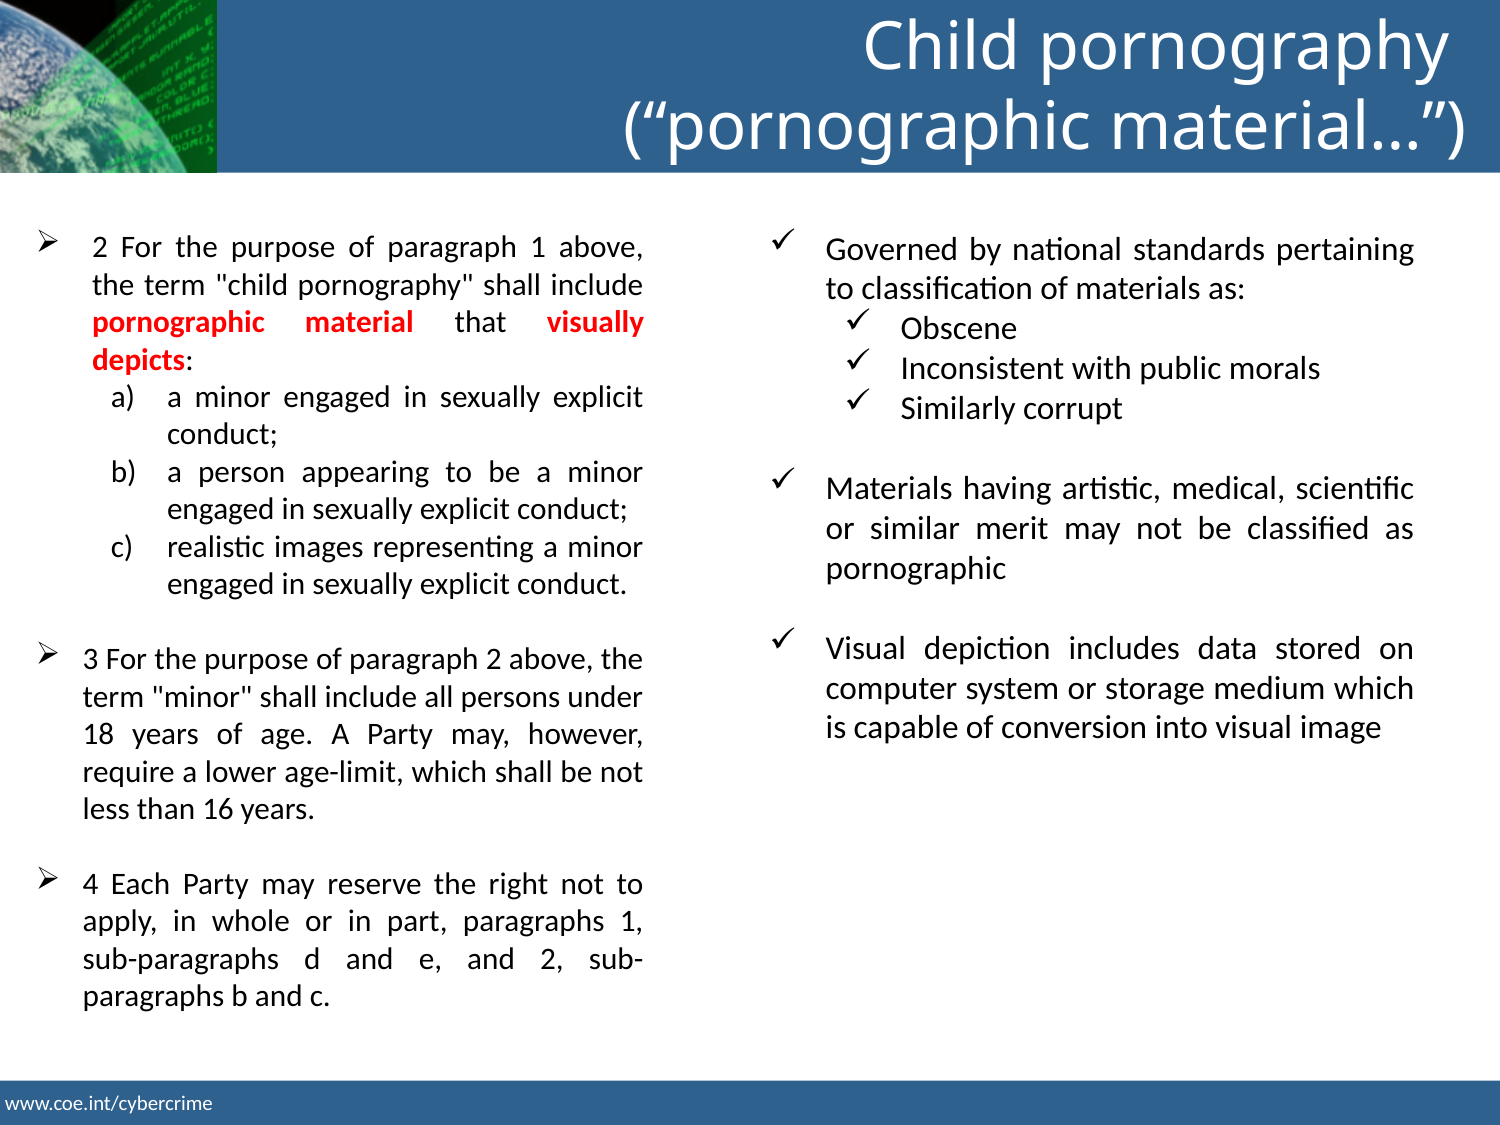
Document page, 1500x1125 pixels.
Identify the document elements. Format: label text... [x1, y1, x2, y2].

text_box Governed by national standards pertaining to classification of materials as: Obscene Inconsistent with public morals Similarly corrupt Materials having artistic, medical, scientific or similar merit may not be classified as pornographic Visual depiction includes data stored on computer system or storage medium which is capable of conversion into visual image [754, 219, 1430, 753]
text_box Child pornography (“pornographic material…”) [230, 0, 1483, 171]
picture [0, 0, 217, 173]
text_box 2 For the purpose of paragraph 1 above, the term "child pornography" shall include pornographic material that visually depicts: a minor engaged in sexually explicit conduct; a person appearing to be a minor engaged in sexually explicit conduct; realistic images representing a minor engaged in sexually explicit conduct. 3 For the purpose of paragraph 2 above, the term "minor" shall include all persons under 18 years of age. A Party may, however, require a lower age-limit, which shall be not less than 16 years. 4 Each Party may reserve the right not to apply, in whole or in part, paragraphs 1, sub-paragraphs d and e, and 2, sub-paragraphs b and c. [21, 219, 660, 1021]
